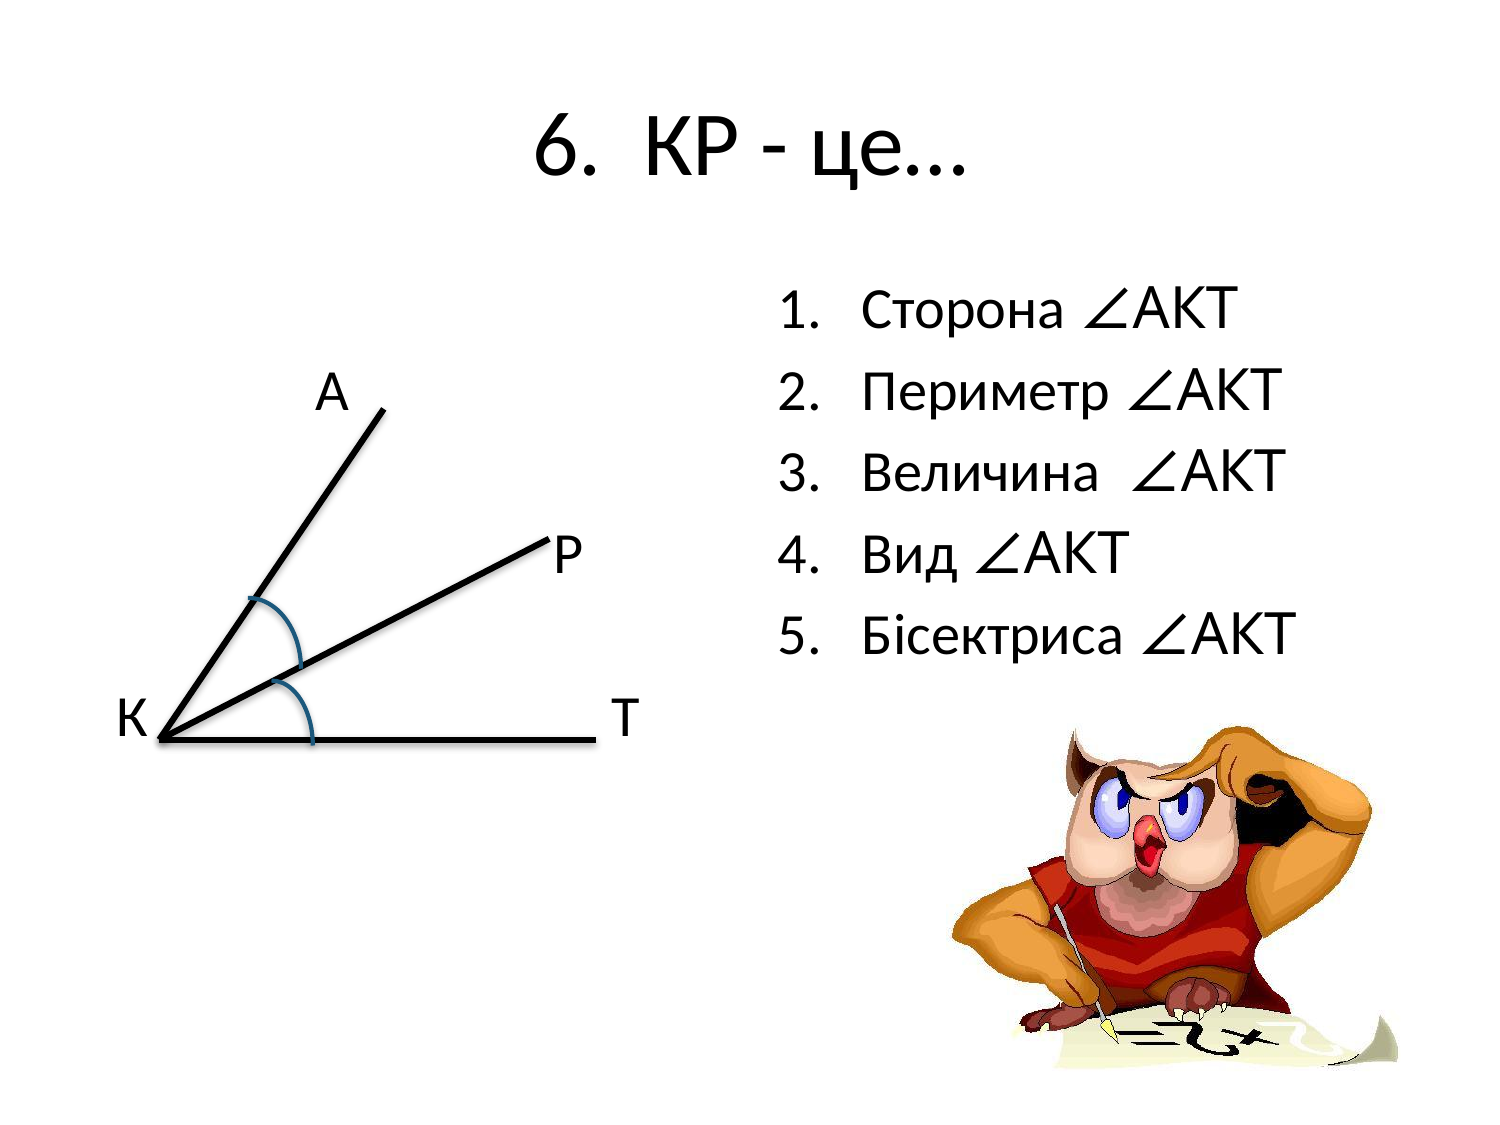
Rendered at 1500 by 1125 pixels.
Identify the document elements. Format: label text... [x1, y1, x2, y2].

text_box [159, 408, 550, 740]
picture [945, 692, 1409, 1079]
list Сторона ∠АКТ Периметр ∠АКТ Величина ∠АКТ Вид ∠АКТ Бісектриса ∠АКТ [762, 262, 1425, 1005]
title 6. КР - це… [75, 45, 1425, 233]
list А Р К Т [75, 262, 668, 894]
